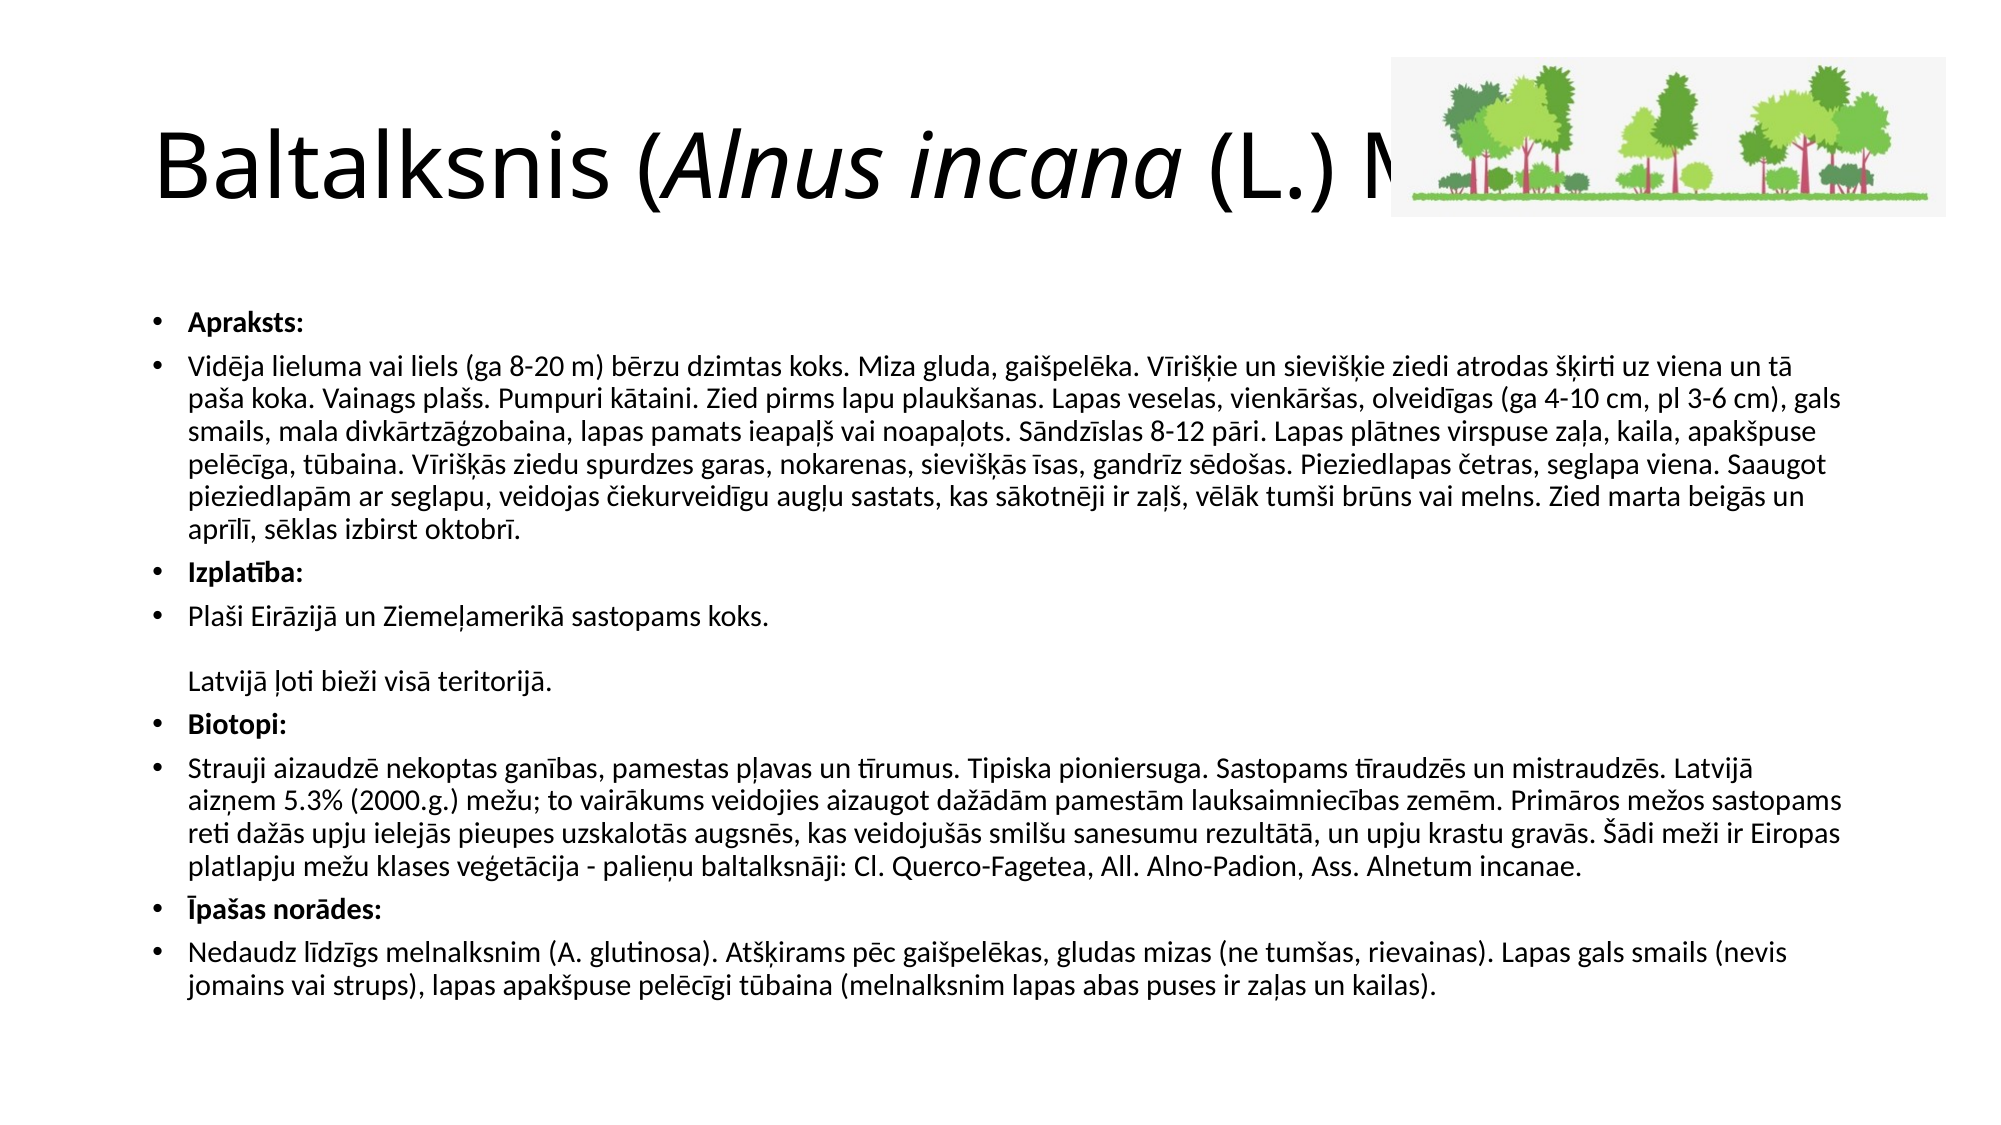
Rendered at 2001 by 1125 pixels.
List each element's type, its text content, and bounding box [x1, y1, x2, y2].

picture [1391, 57, 1946, 217]
list Apraksts: Vidēja lieluma vai liels (ga 8-20 m) bērzu dzimtas koks. Miza gluda, gaišpelēka. Vīrišķie un sievišķie ziedi atrodas šķirti uz viena un tā paša koka. Vainags plašs. Pumpuri kātaini. Zied pirms lapu plaukšanas. Lapas veselas, vienkāršas, olveidīgas (ga 4-10 cm, pl 3-6 cm), gals smails, mala divkārtzāģzobaina, lapas pamats ieapaļš vai noapaļots. Sāndzīslas 8-12 pāri. Lapas plātnes virspuse zaļa, kaila, apakšpuse pelēcīga, tūbaina. Vīrišķās ziedu spurdzes garas, nokarenas, sievišķās īsas, gandrīz sēdošas. Pieziedlapas četras, seglapa viena. Saaugot pieziedlapām ar seglapu, veidojas čiekurveidīgu augļu sastats, kas sākotnēji ir zaļš, vēlāk tumši brūns vai melns. Zied marta beigās un aprīlī, sēklas izbirst oktobrī. Izplatība: Plaši Eirāzijā un Ziemeļamerikā sastopams koks. Latvijā ļoti bieži visā teritorijā. Biotopi: Strauji aizaudzē nekoptas ganības, pamestas pļavas un tīrumus. Tipiska pioniersuga. Sastopams tīraudzēs un mistraudzēs. Latvijā aizņem 5.3% (2000.g.) mežu; to vairākums veidojies aizaugot dažādām pamestām lauksaimniecības zemēm. Primāros mežos sastopams reti dažās upju ielejās pieupes uzskalotās augsnēs, kas veidojušās smilšu sanesumu rezultātā, un upju krastu gravās. Šādi meži ir Eiropas platlapju mežu klases veģetācija - palieņu baltalksnāji: Cl. Querco-Fagetea, All. Alno-Padion, Ass. Alnetum incanae. Īpašas norādes: Nedaudz līdzīgs melnalksnim (A. glutinosa). Atšķirams pēc gaišpelēkas, gludas mizas (ne tumšas, rievainas). Lapas gals smails (nevis jomains vai strups), lapas apakšpuse pelēcīgi tūbaina (melnalksnim lapas abas puses ir zaļas un kailas). [137, 299, 1863, 1014]
title Baltalksnis (Alnus incana (L.) Moench) [137, 59, 1863, 278]
